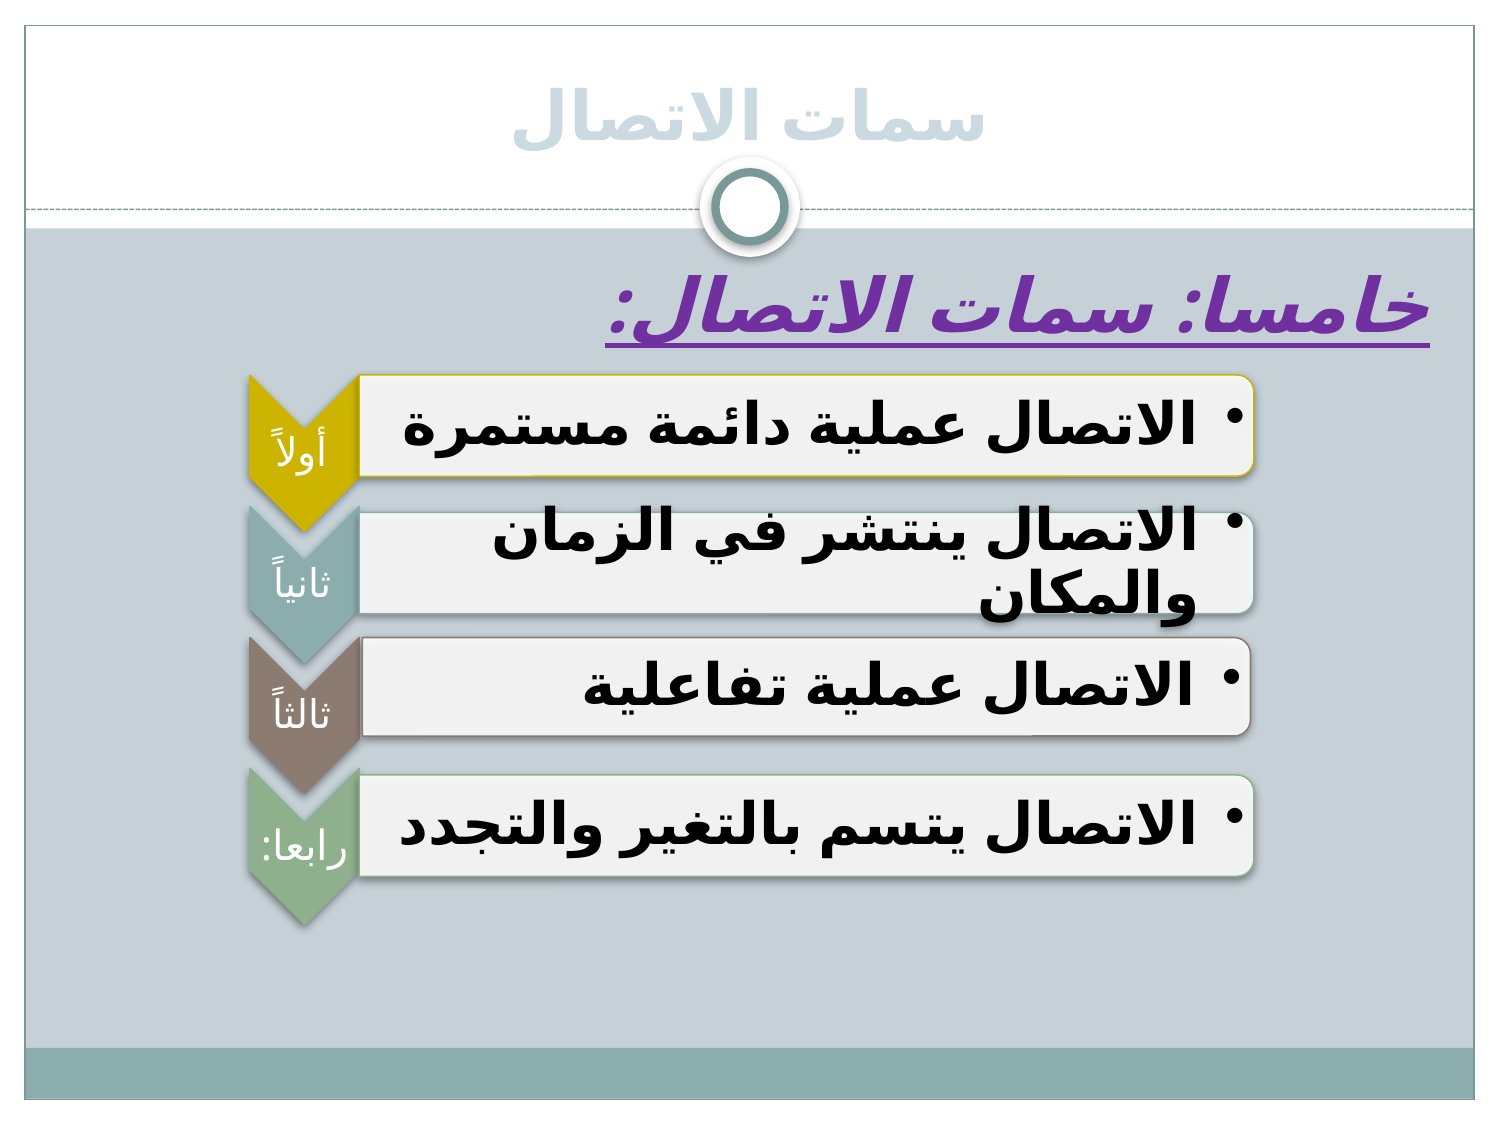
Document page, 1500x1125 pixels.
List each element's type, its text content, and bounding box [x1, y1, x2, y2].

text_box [249, 374, 1255, 926]
title سمات الاتصال [49, 37, 1450, 162]
list خامسا: سمات الاتصال: [49, 250, 1445, 1001]
